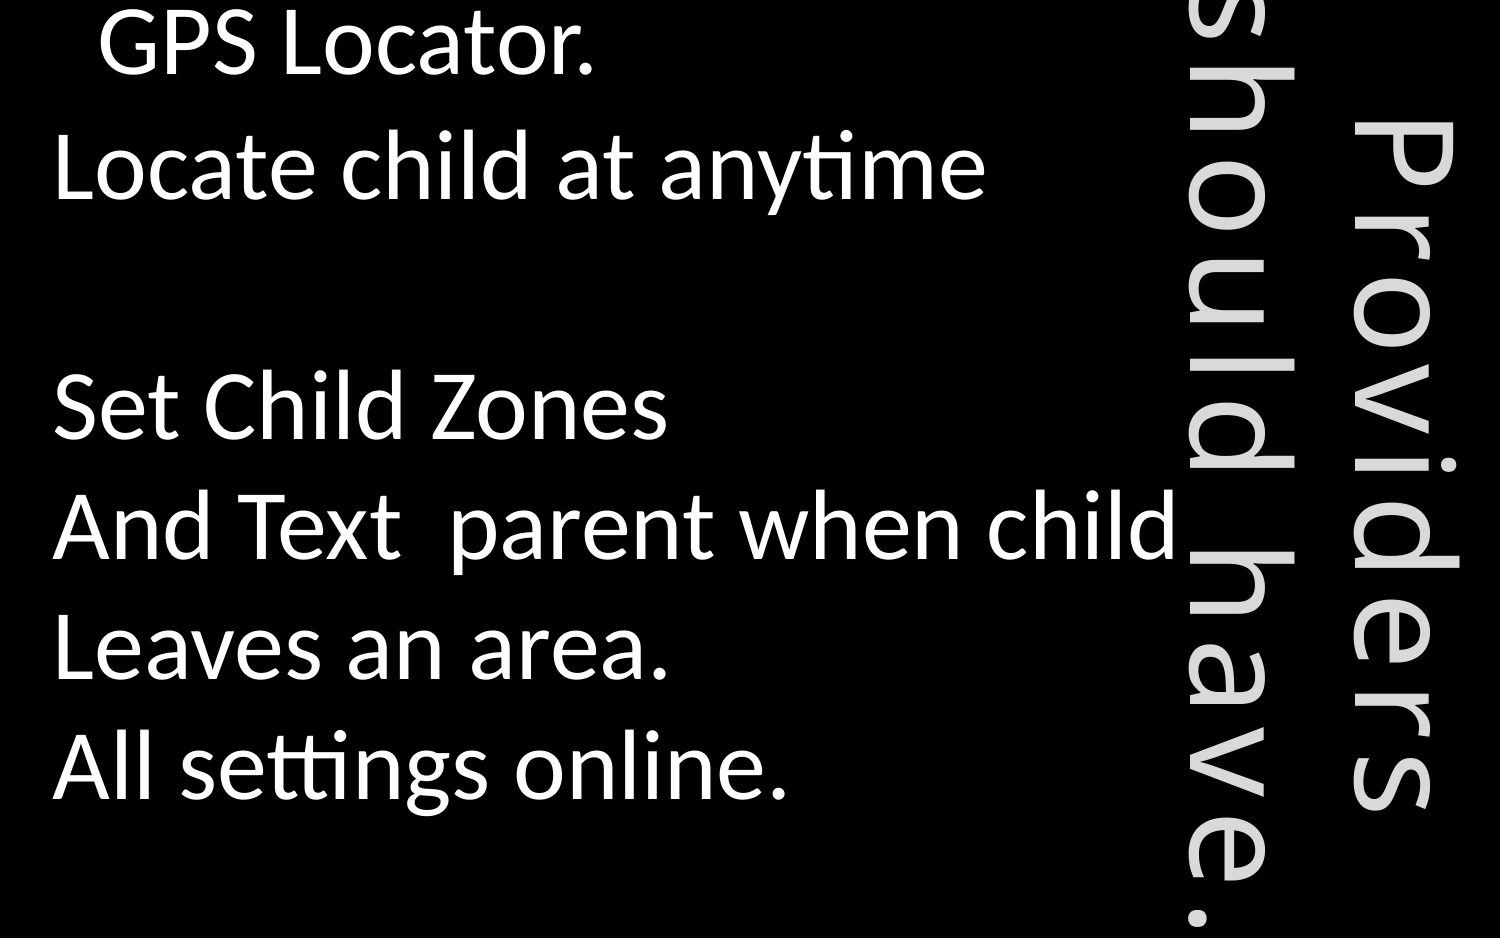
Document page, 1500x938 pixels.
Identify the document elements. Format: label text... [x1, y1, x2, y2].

title Providers should have… [1250, 0, 1407, 938]
text_box GPS Locator. Locate child at anytime Set Child Zones And Text parent when child Leaves an area. All settings online. [37, 231, 1388, 388]
